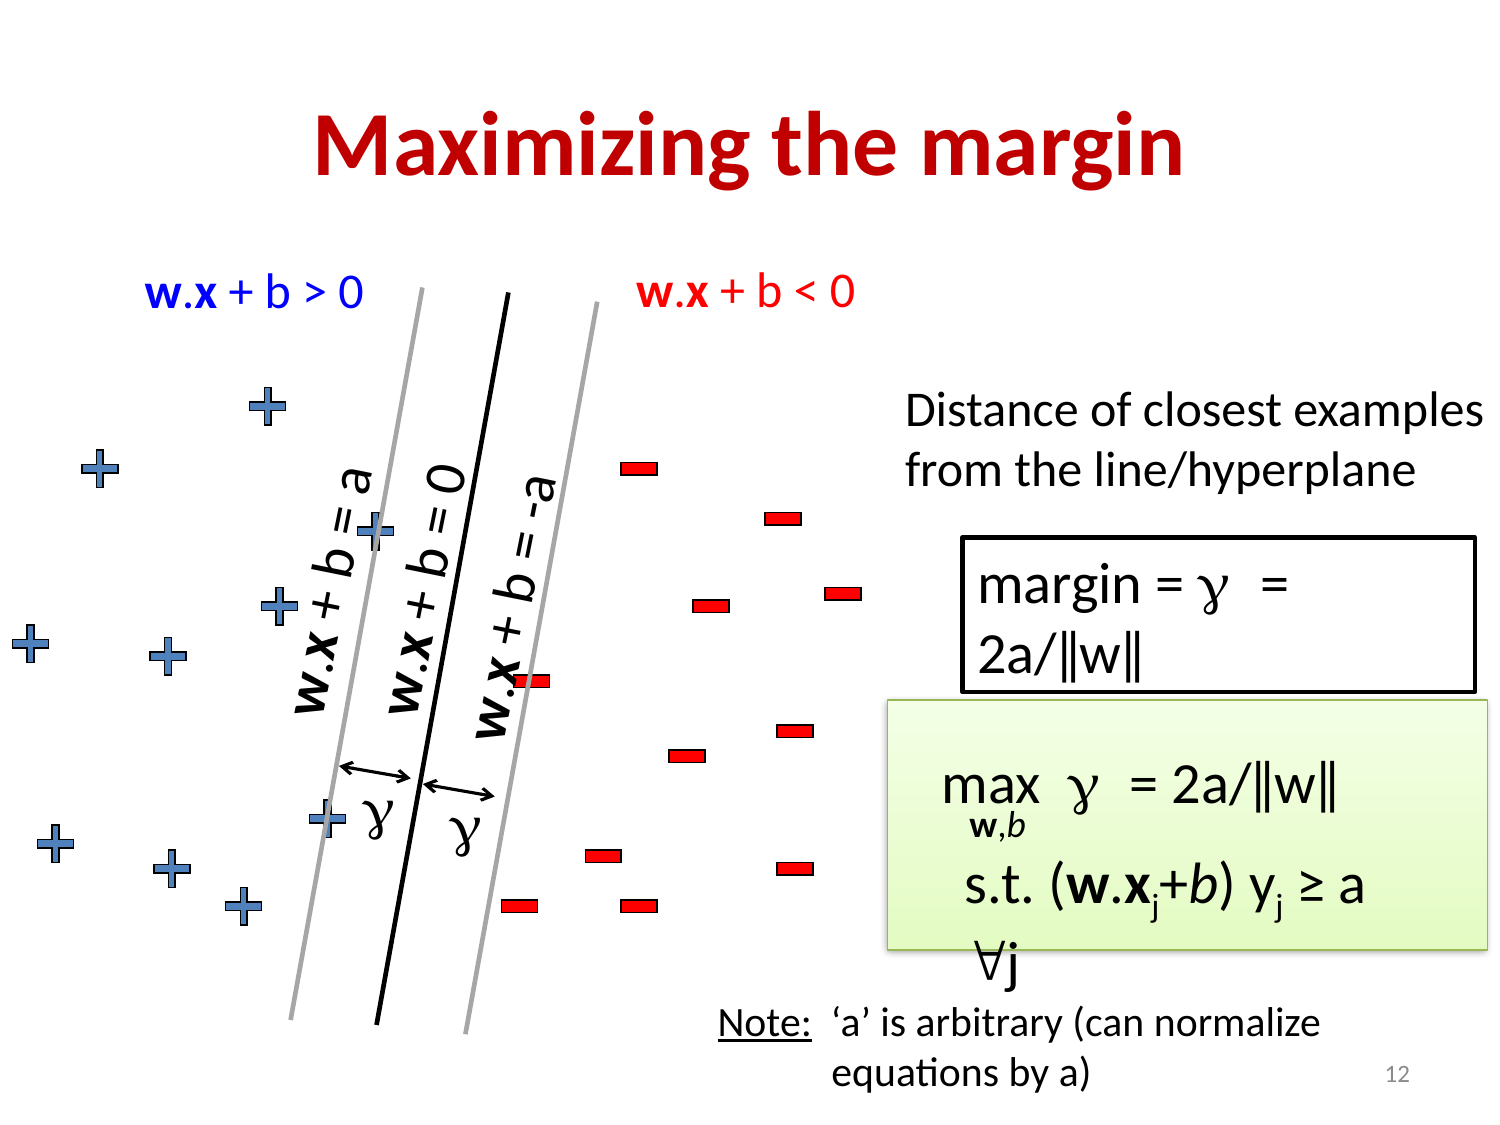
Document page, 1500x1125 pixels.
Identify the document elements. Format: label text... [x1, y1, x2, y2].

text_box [12, 249, 899, 1035]
text_box Distance of closest examples from the line/hyperplane [902, 368, 1500, 504]
text_box Note: ‘a’ is arbitrary (can normalize equations by a) [702, 987, 1388, 1103]
title Maximizing the margin [75, 45, 1425, 233]
text_box margin = g = 2a/ǁwǁ [960, 535, 1477, 694]
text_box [887, 699, 1488, 951]
slide_number 12 [1388, 1042, 1425, 1103]
